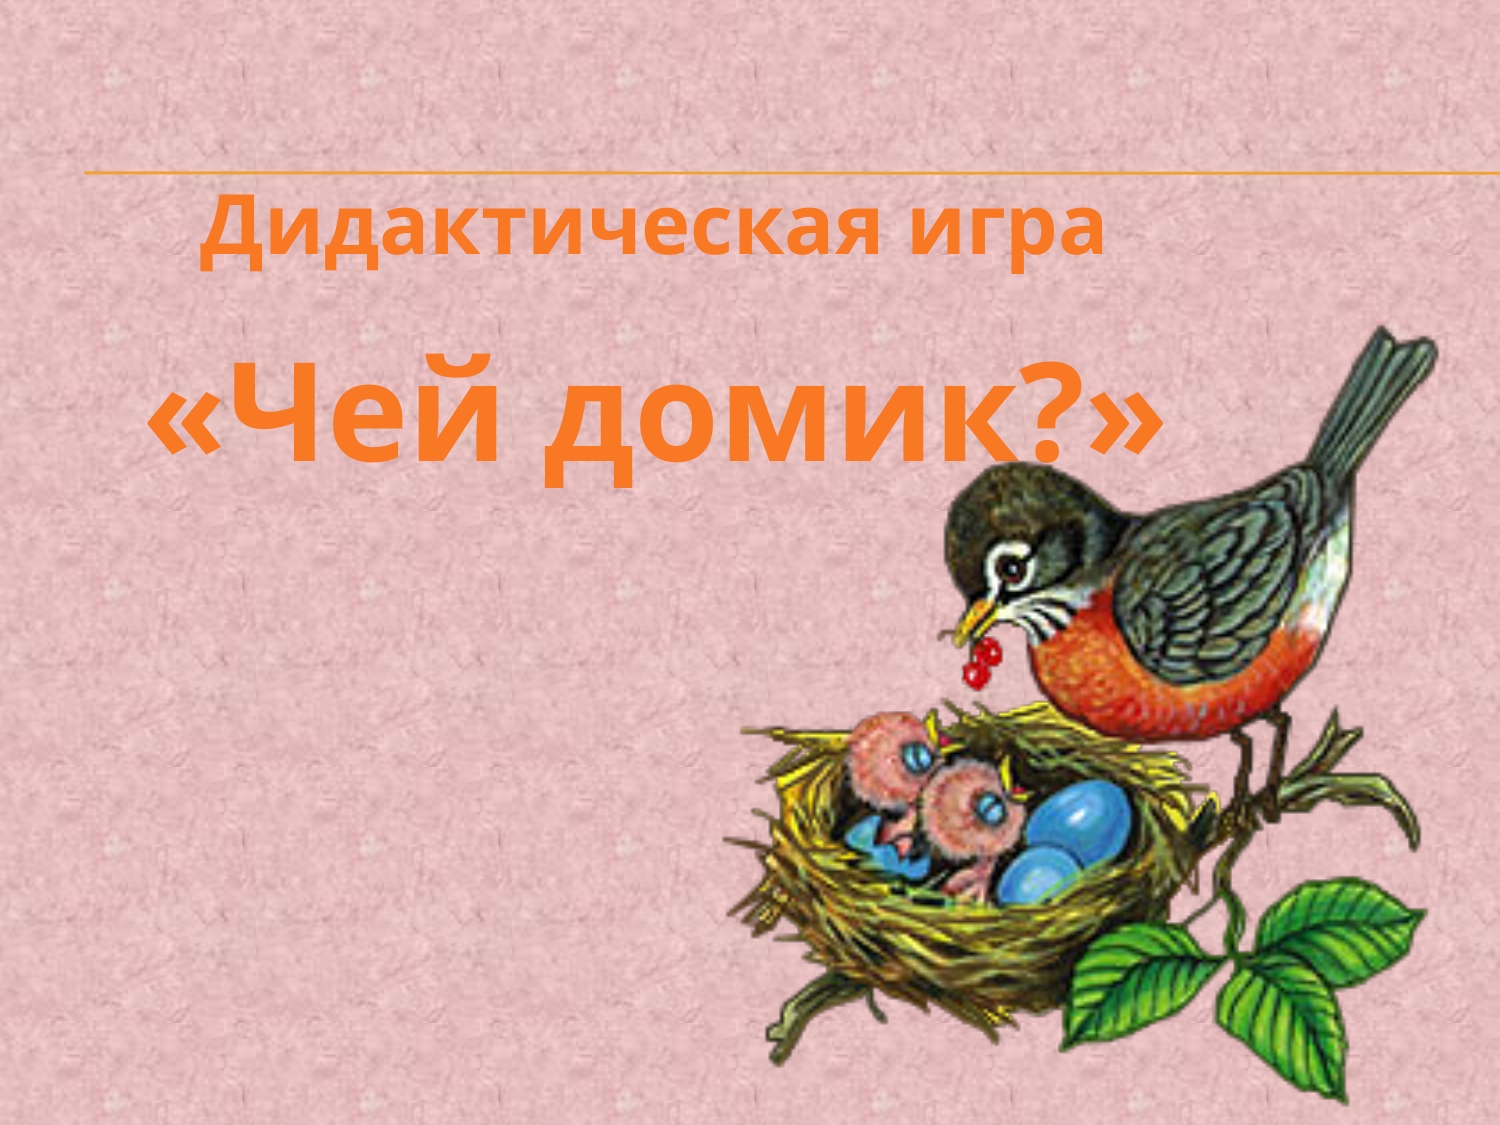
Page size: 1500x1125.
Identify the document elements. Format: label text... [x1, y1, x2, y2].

picture [0, 0, 1500, 1125]
text_box Дидактическая игра [185, 164, 1125, 279]
picture [702, 175, 1500, 1125]
text_box «Чей домик?» [82, 316, 692, 497]
